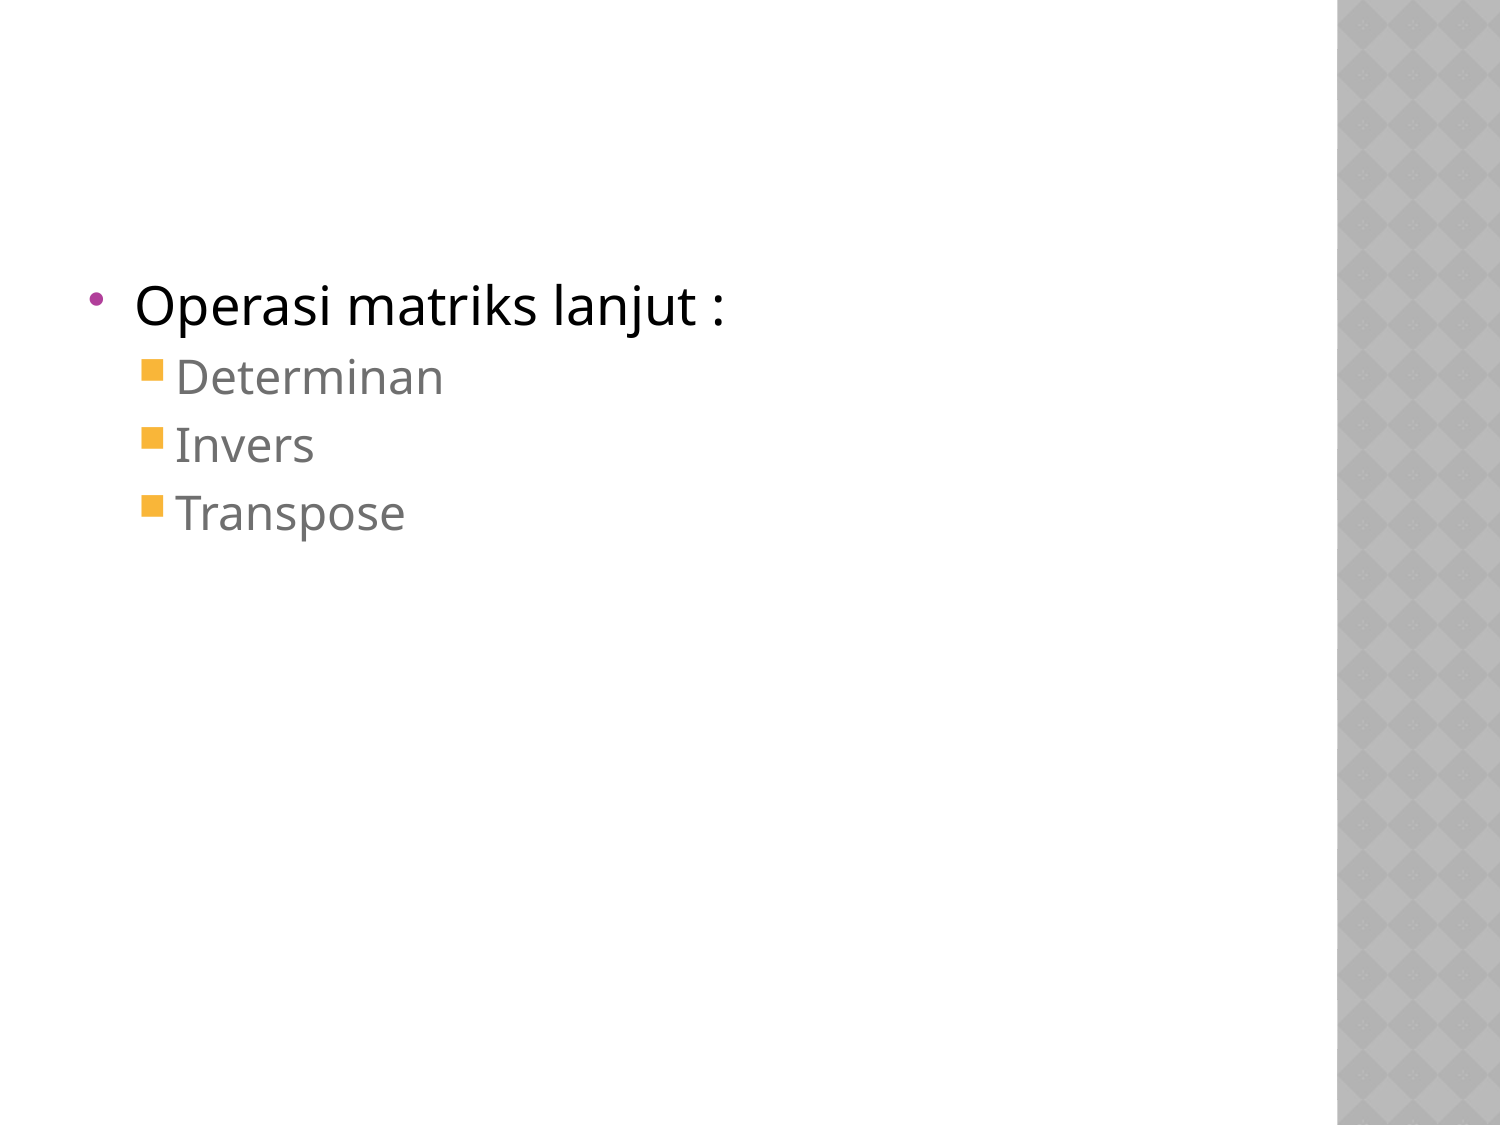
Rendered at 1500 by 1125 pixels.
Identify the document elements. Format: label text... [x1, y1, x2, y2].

list Operasi matriks lanjut : Determinan Invers Transpose [75, 264, 1263, 1059]
